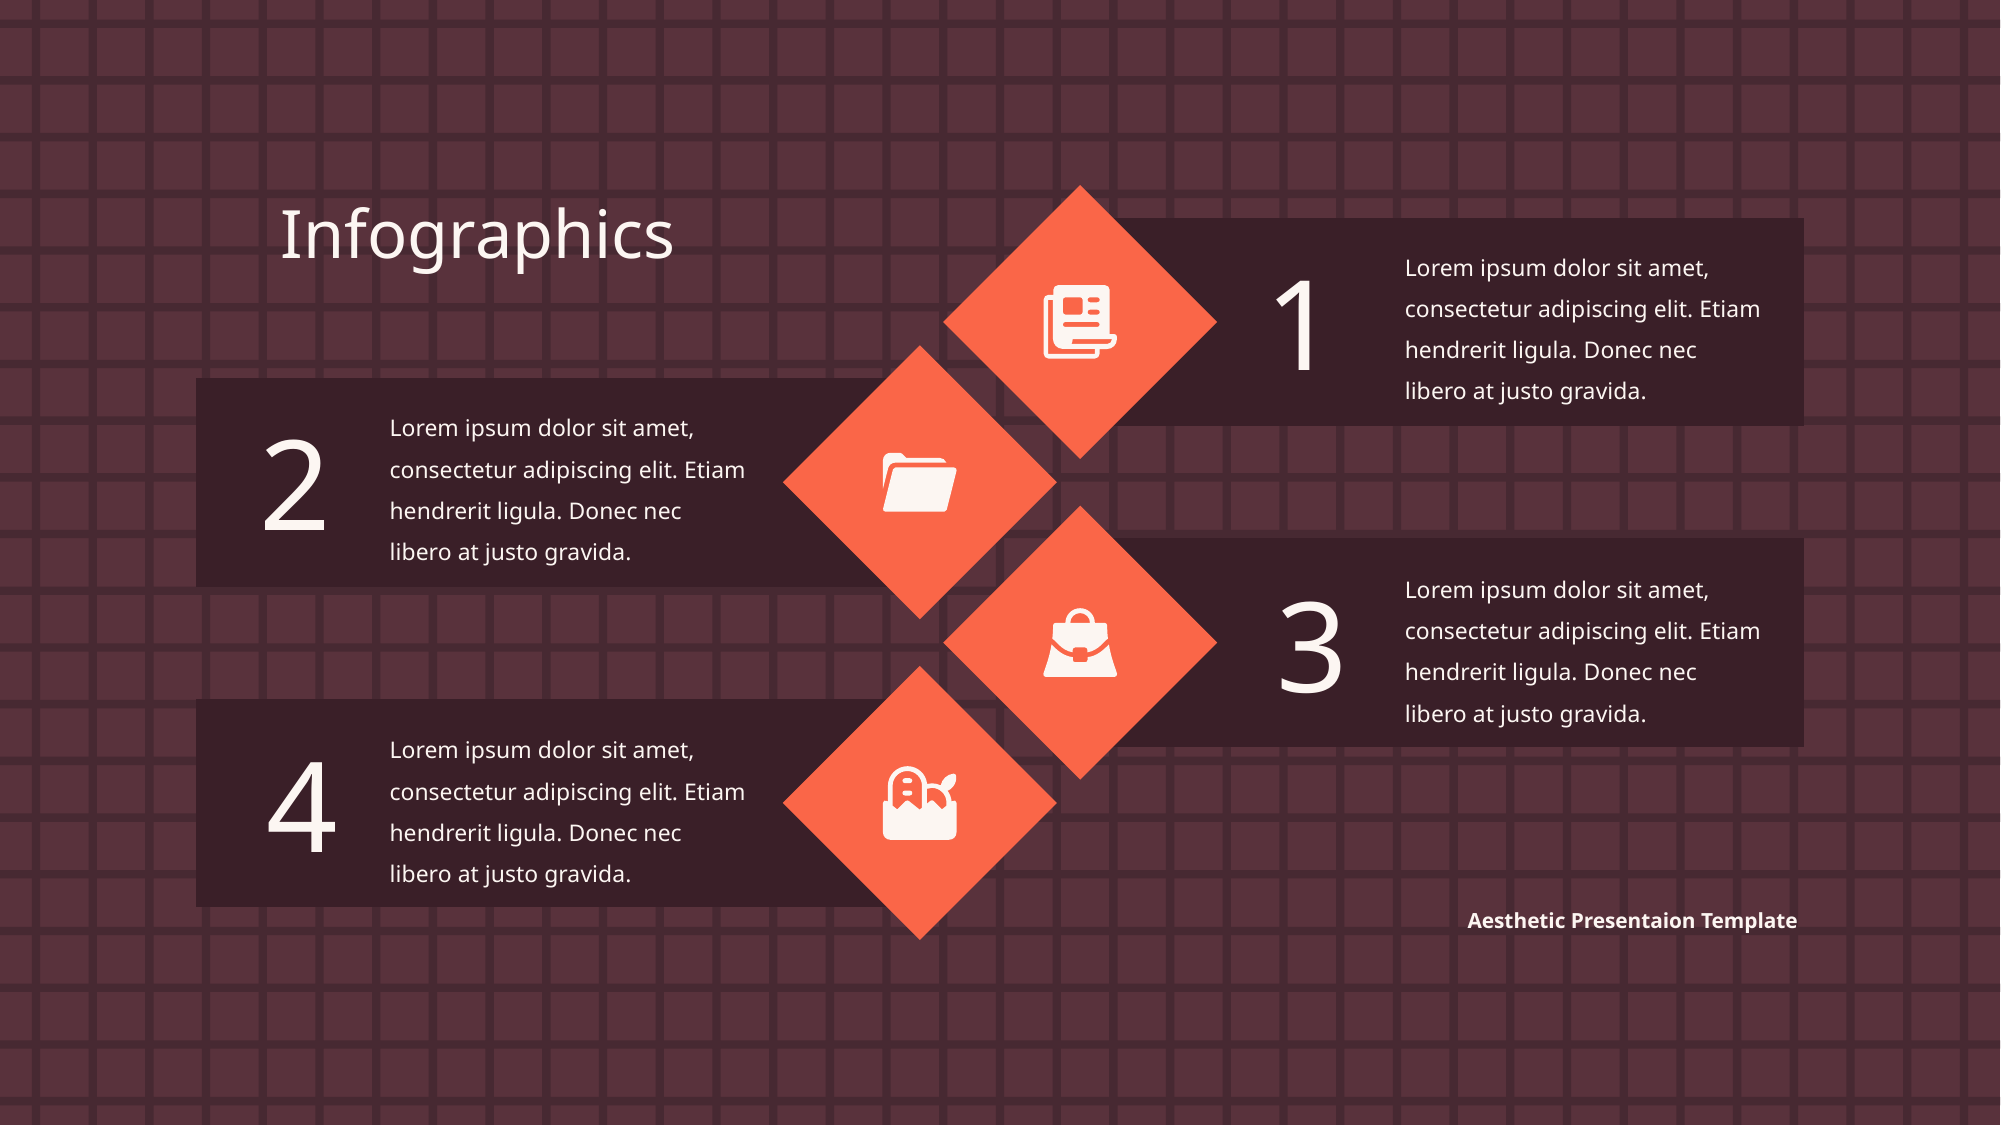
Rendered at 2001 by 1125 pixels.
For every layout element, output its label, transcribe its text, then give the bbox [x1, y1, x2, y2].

text_box [1113, 538, 1804, 748]
text_box Infographics [265, 184, 692, 280]
text_box Lorem ipsum dolor sit amet, consectetur adipiscing elit. Etiam hendrerit ligula. Donec nec libero at justo gravida. [374, 392, 765, 573]
text_box 1 [1250, 237, 1352, 403]
text_box [782, 345, 1057, 620]
text_box [943, 505, 1218, 780]
text_box Lorem ipsum dolor sit amet, consectetur adipiscing elit. Etiam hendrerit ligula. Donec nec libero at justo gravida. [374, 714, 765, 895]
text_box [196, 377, 887, 587]
text_box 4 [251, 720, 353, 885]
text_box [196, 698, 886, 908]
text_box 2 [244, 398, 347, 563]
text_box [1052, 608, 1108, 653]
text_box Aesthetic Presentaion Template [1452, 900, 1813, 940]
text_box [882, 766, 957, 840]
text_box [1043, 285, 1117, 359]
text_box [943, 184, 1218, 459]
text_box [1114, 217, 1804, 427]
text_box [782, 665, 1057, 940]
text_box Lorem ipsum dolor sit amet, consectetur adipiscing elit. Etiam hendrerit ligula. Donec nec libero at justo gravida. [1390, 232, 1780, 412]
text_box [882, 452, 947, 489]
text_box 3 [1261, 559, 1363, 725]
text_box [1043, 644, 1118, 677]
text_box [883, 467, 957, 512]
text_box Lorem ipsum dolor sit amet, consectetur adipiscing elit. Etiam hendrerit ligula. Donec nec libero at justo gravida. [1390, 554, 1780, 734]
